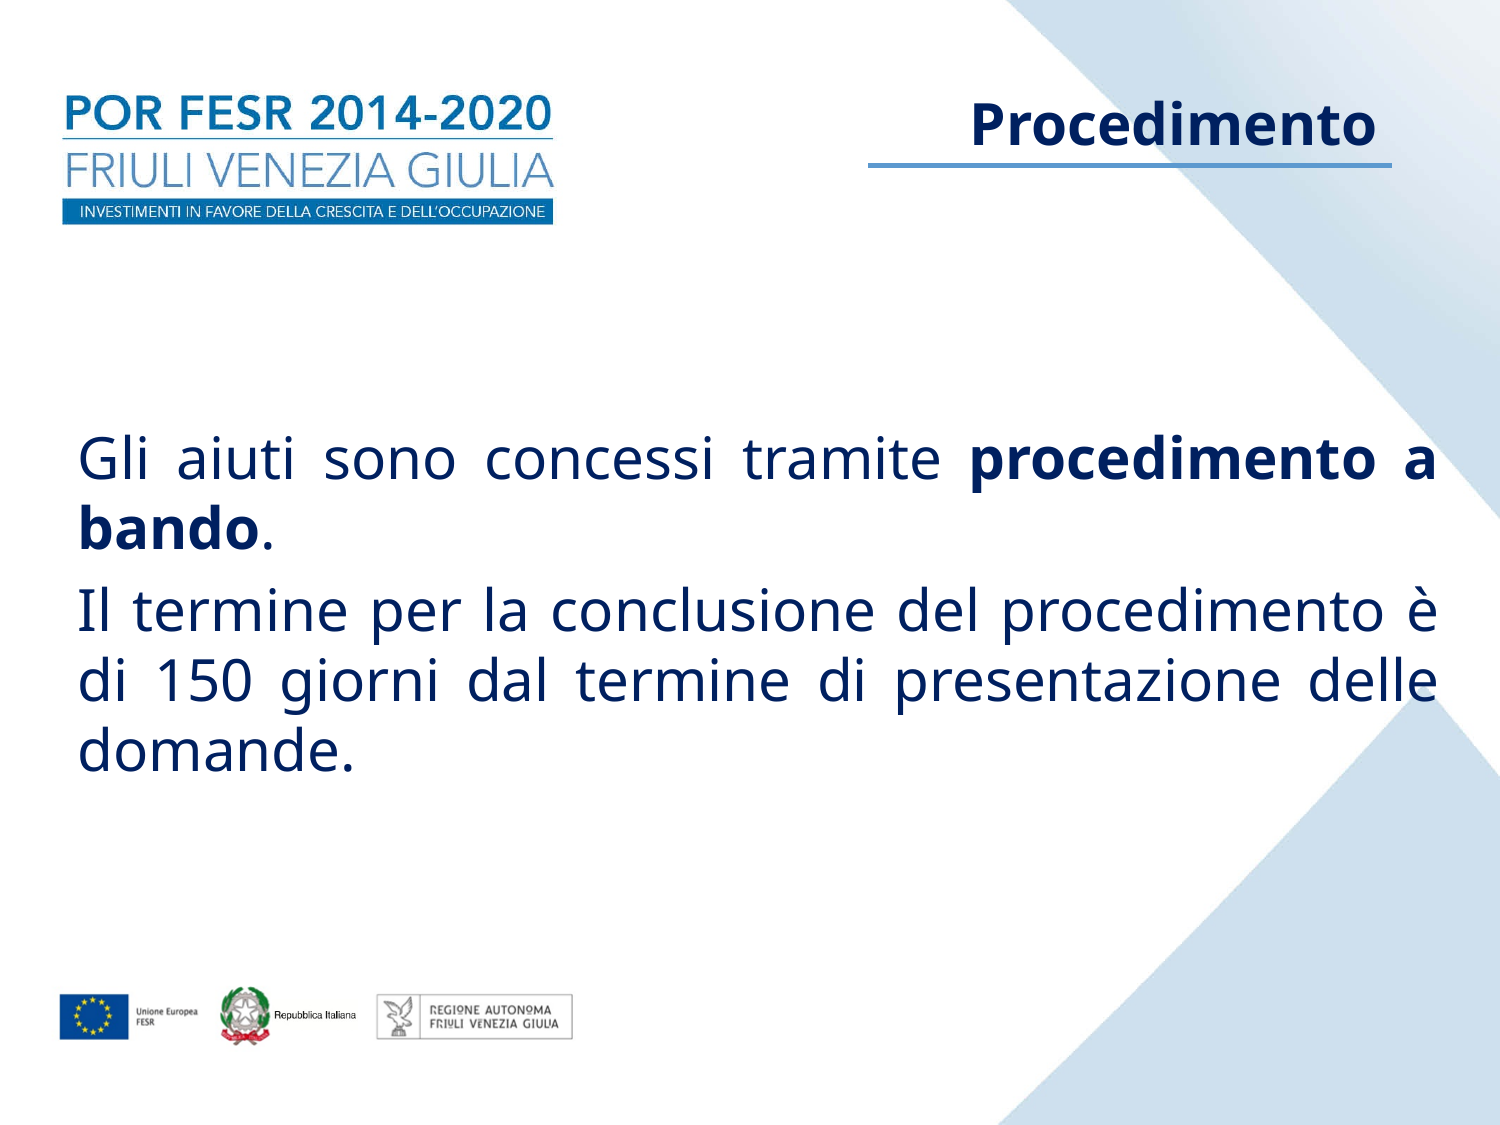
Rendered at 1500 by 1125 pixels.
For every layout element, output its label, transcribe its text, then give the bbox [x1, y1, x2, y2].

picture [0, 0, 1500, 1125]
text_box Procedimento [655, 79, 1393, 165]
text_box Gli aiuti sono concessi tramite procedimento a bando. Il termine per la conclusione del procedimento è di 150 giorni dal termine di presentazione delle domande. [77, 420, 1440, 717]
